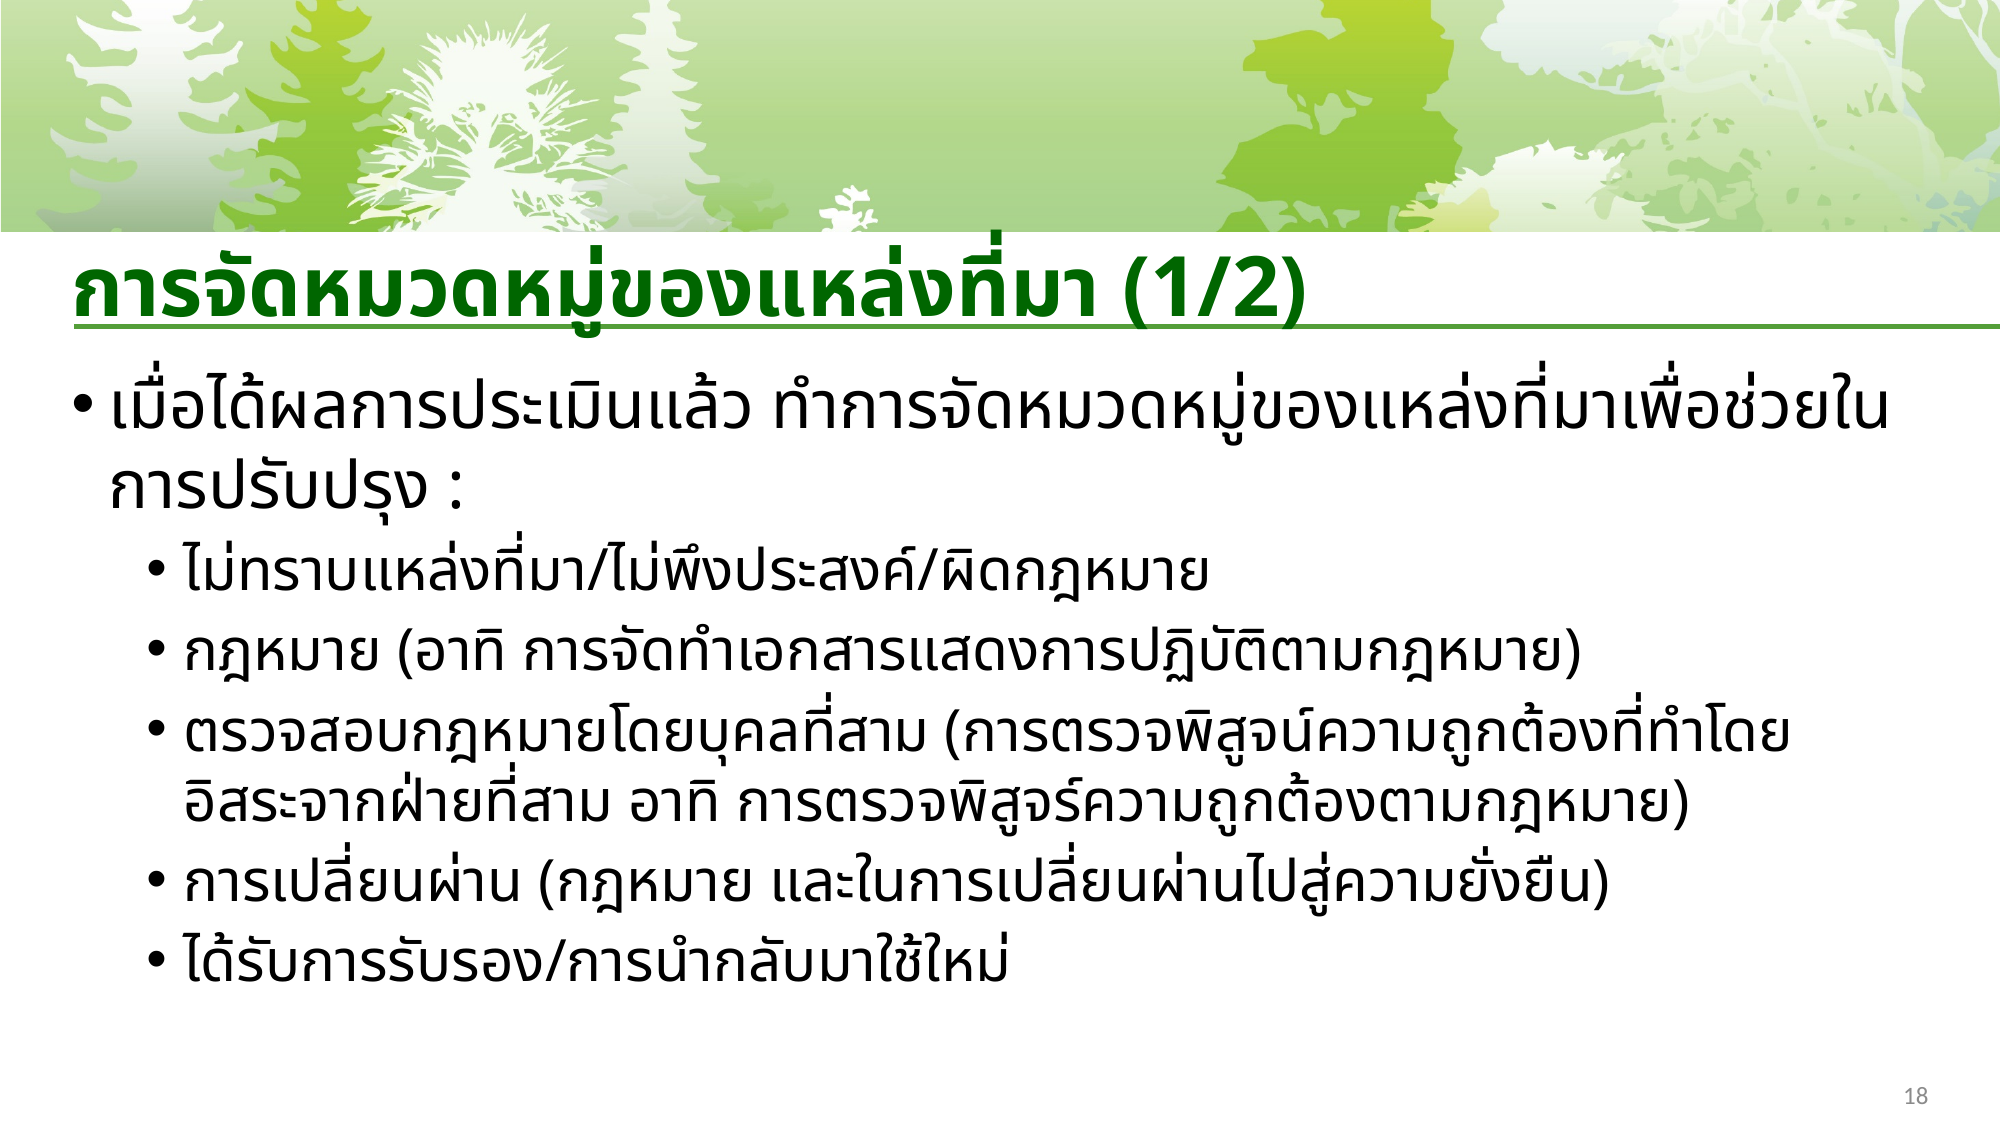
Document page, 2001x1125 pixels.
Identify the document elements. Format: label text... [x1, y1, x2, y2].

list เมื่อได้ผลการประเมินแล้ว ทำการจัดหมวดหมู่ของแหล่งที่มาเพื่อช่วยในการปรับปรุง : ไม่ทราบแหล่งที่มา/ไม่พึงประสงค์/ผิดกฎหมาย กฎหมาย (อาทิ การจัดทำเอกสารแสดงการปฏิบัติตามกฎหมาย) ตรวจสอบกฎหมายโดยบุคลที่สาม (การตรวจพิสูจน์ความถูกต้องที่ทำโดยอิสระจากฝ่ายที่สาม อาทิ การตรวจพิสูจร์ความถูกต้องตามกฎหมาย) การเปลี่ยนผ่าน (กฎหมาย และในการเปลี่ยนผ่านไปสู่ความยั่งยืน) ได้รับการรับรอง/การนำกลับมาใช้ใหม่ [56, 354, 1916, 1125]
slide_number 18 [1493, 1065, 1944, 1125]
picture [0, 0, 2000, 232]
title การจัดหมวดหมู่ของแหล่งที่มา (1/2) [56, 181, 1782, 354]
